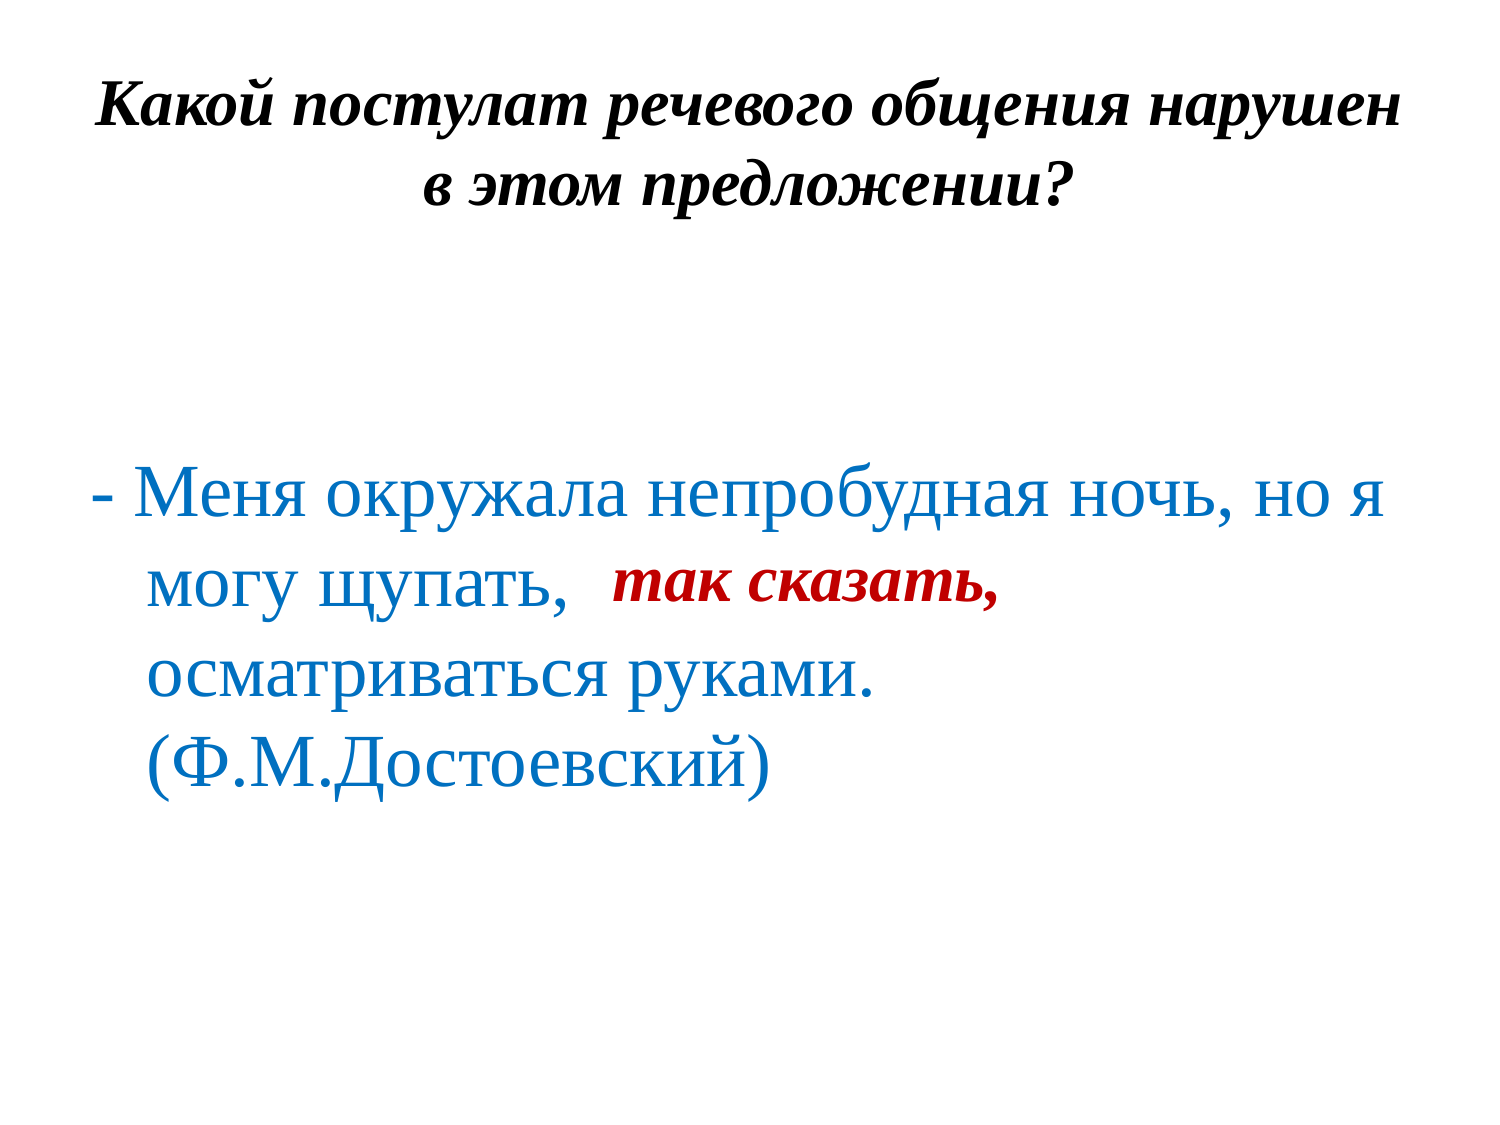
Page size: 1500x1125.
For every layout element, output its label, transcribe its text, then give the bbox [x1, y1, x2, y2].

title Какой постулат речевого общения нарушен в этом предложении? [75, 45, 1425, 233]
list - Меня окружала непробудная ночь, но я могу щупать, осматриваться руками. (Ф.М.Достоевский) [75, 433, 1425, 1005]
text_box так сказать, [597, 527, 1161, 622]
